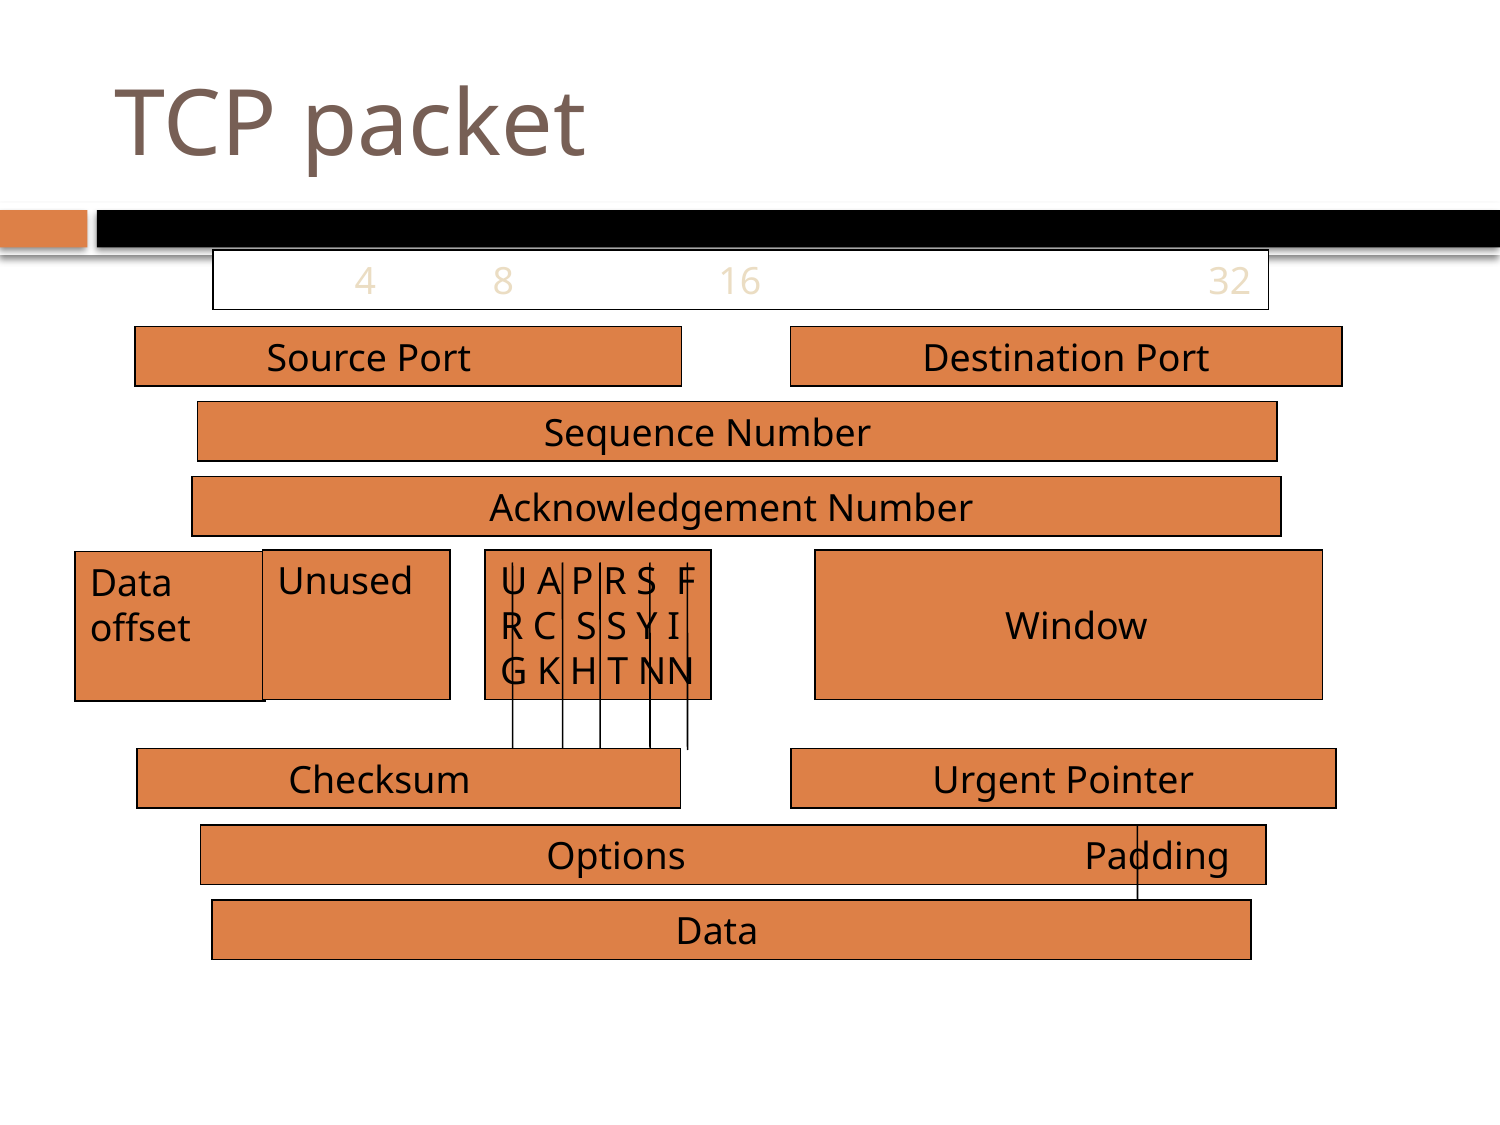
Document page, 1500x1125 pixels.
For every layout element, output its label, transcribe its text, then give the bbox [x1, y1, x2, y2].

text_box Options Padding [200, 824, 1267, 885]
text_box Urgent Pointer [790, 748, 1337, 809]
text_box Checksum [137, 748, 681, 809]
text_box Unused [262, 549, 450, 700]
text_box Data [212, 899, 1252, 960]
text_box Destination Port [790, 326, 1343, 387]
text_box U A P R S F R C S S Y I G K H T NN [485, 549, 711, 700]
text_box Acknowledgement Number [191, 476, 1282, 537]
text_box Window [814, 549, 1323, 700]
text_box Data offset [75, 551, 266, 702]
text_box Source Port [134, 326, 682, 387]
text_box Sequence Number [197, 401, 1277, 462]
text_box 4 8 16 32 [213, 249, 1269, 310]
title TCP packet [99, 37, 1438, 200]
